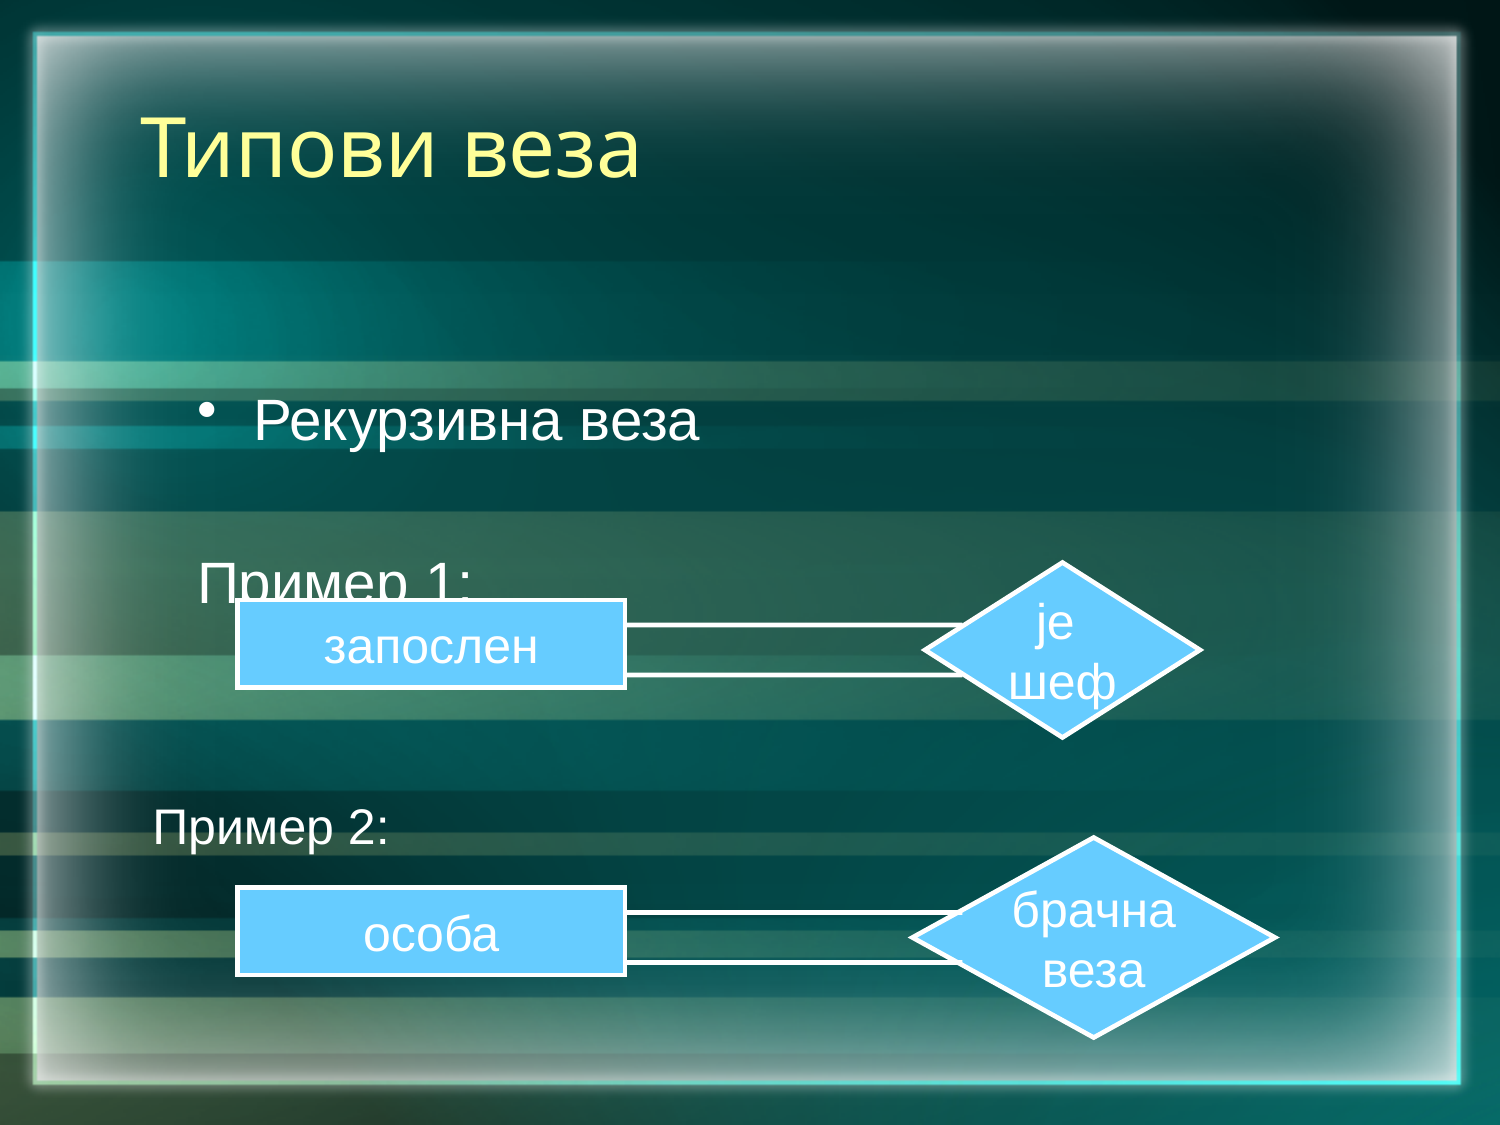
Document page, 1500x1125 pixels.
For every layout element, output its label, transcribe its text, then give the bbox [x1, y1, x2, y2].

text_box запослен [237, 599, 625, 688]
text_box особа [237, 887, 625, 975]
text_box Пример 2: [137, 787, 1238, 1003]
text_box брачна веза [912, 837, 1275, 1038]
title Типови веза [124, 49, 1363, 238]
list Рекурзивна веза Пример 1: [181, 373, 1339, 760]
picture [0, 0, 1500, 1125]
text_box је шеф [924, 562, 1201, 738]
